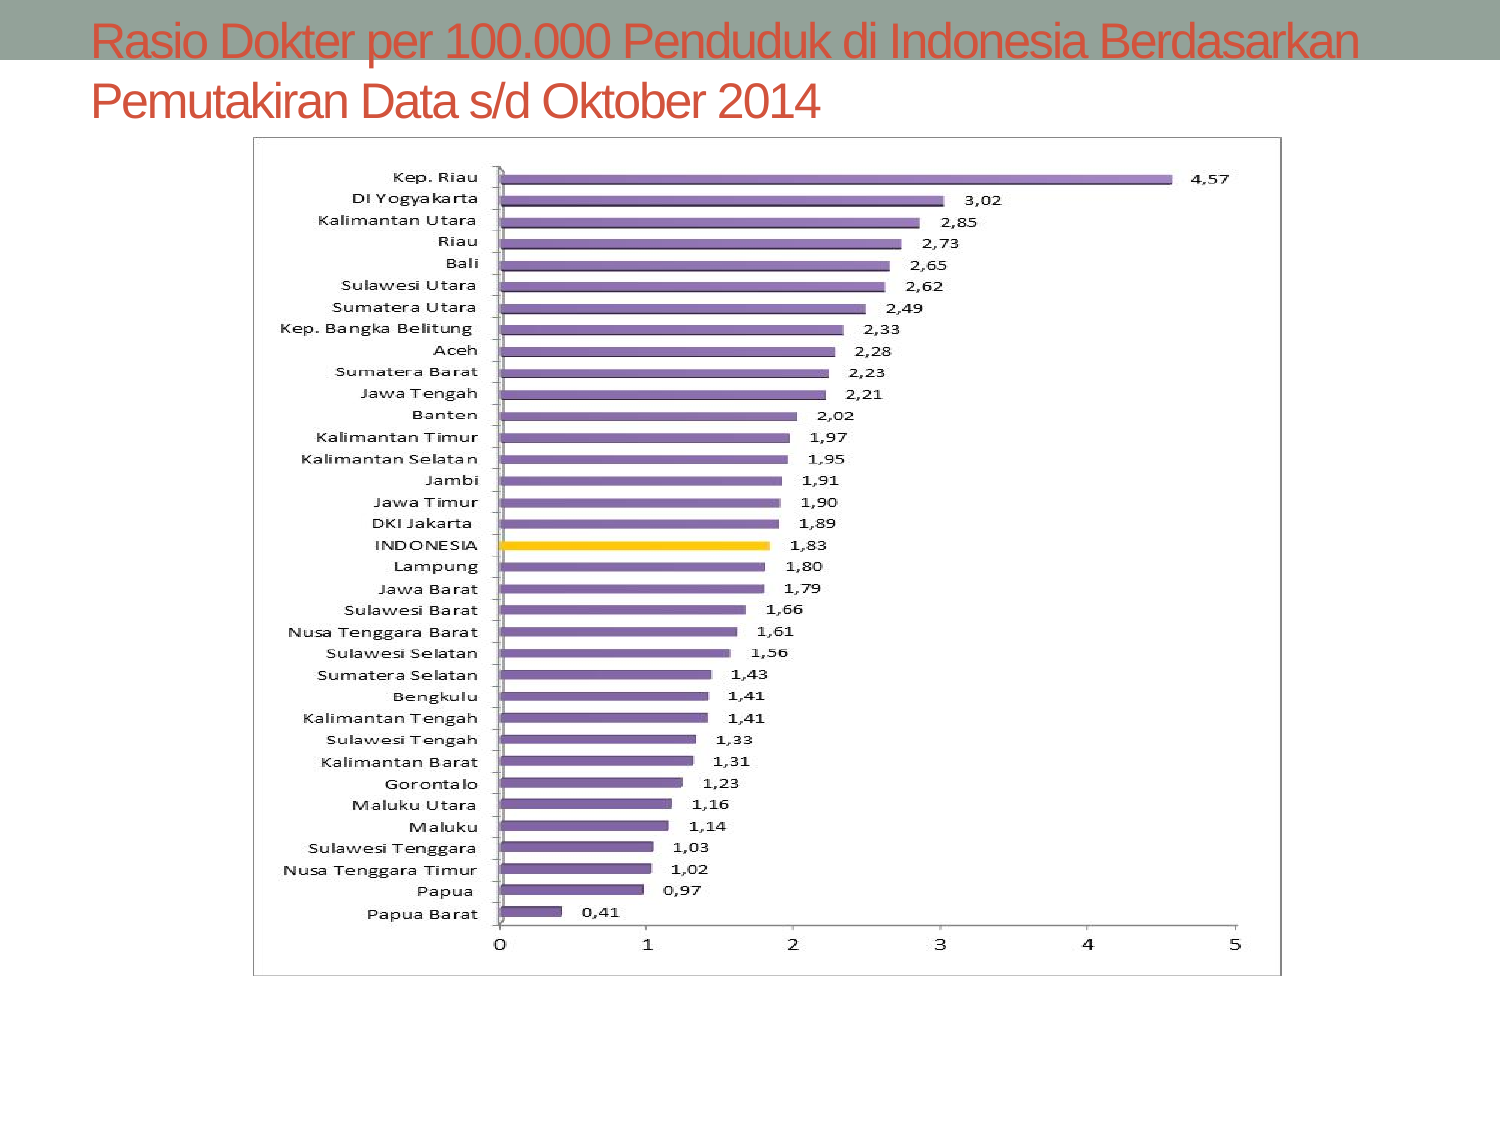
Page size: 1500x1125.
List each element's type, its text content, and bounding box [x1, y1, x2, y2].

picture [253, 136, 1282, 977]
title Rasio Dokter per 100.000 Penduduk di Indonesia Berdasarkan Pemutakiran Data s/d Oktober 2014 [75, 0, 1425, 138]
